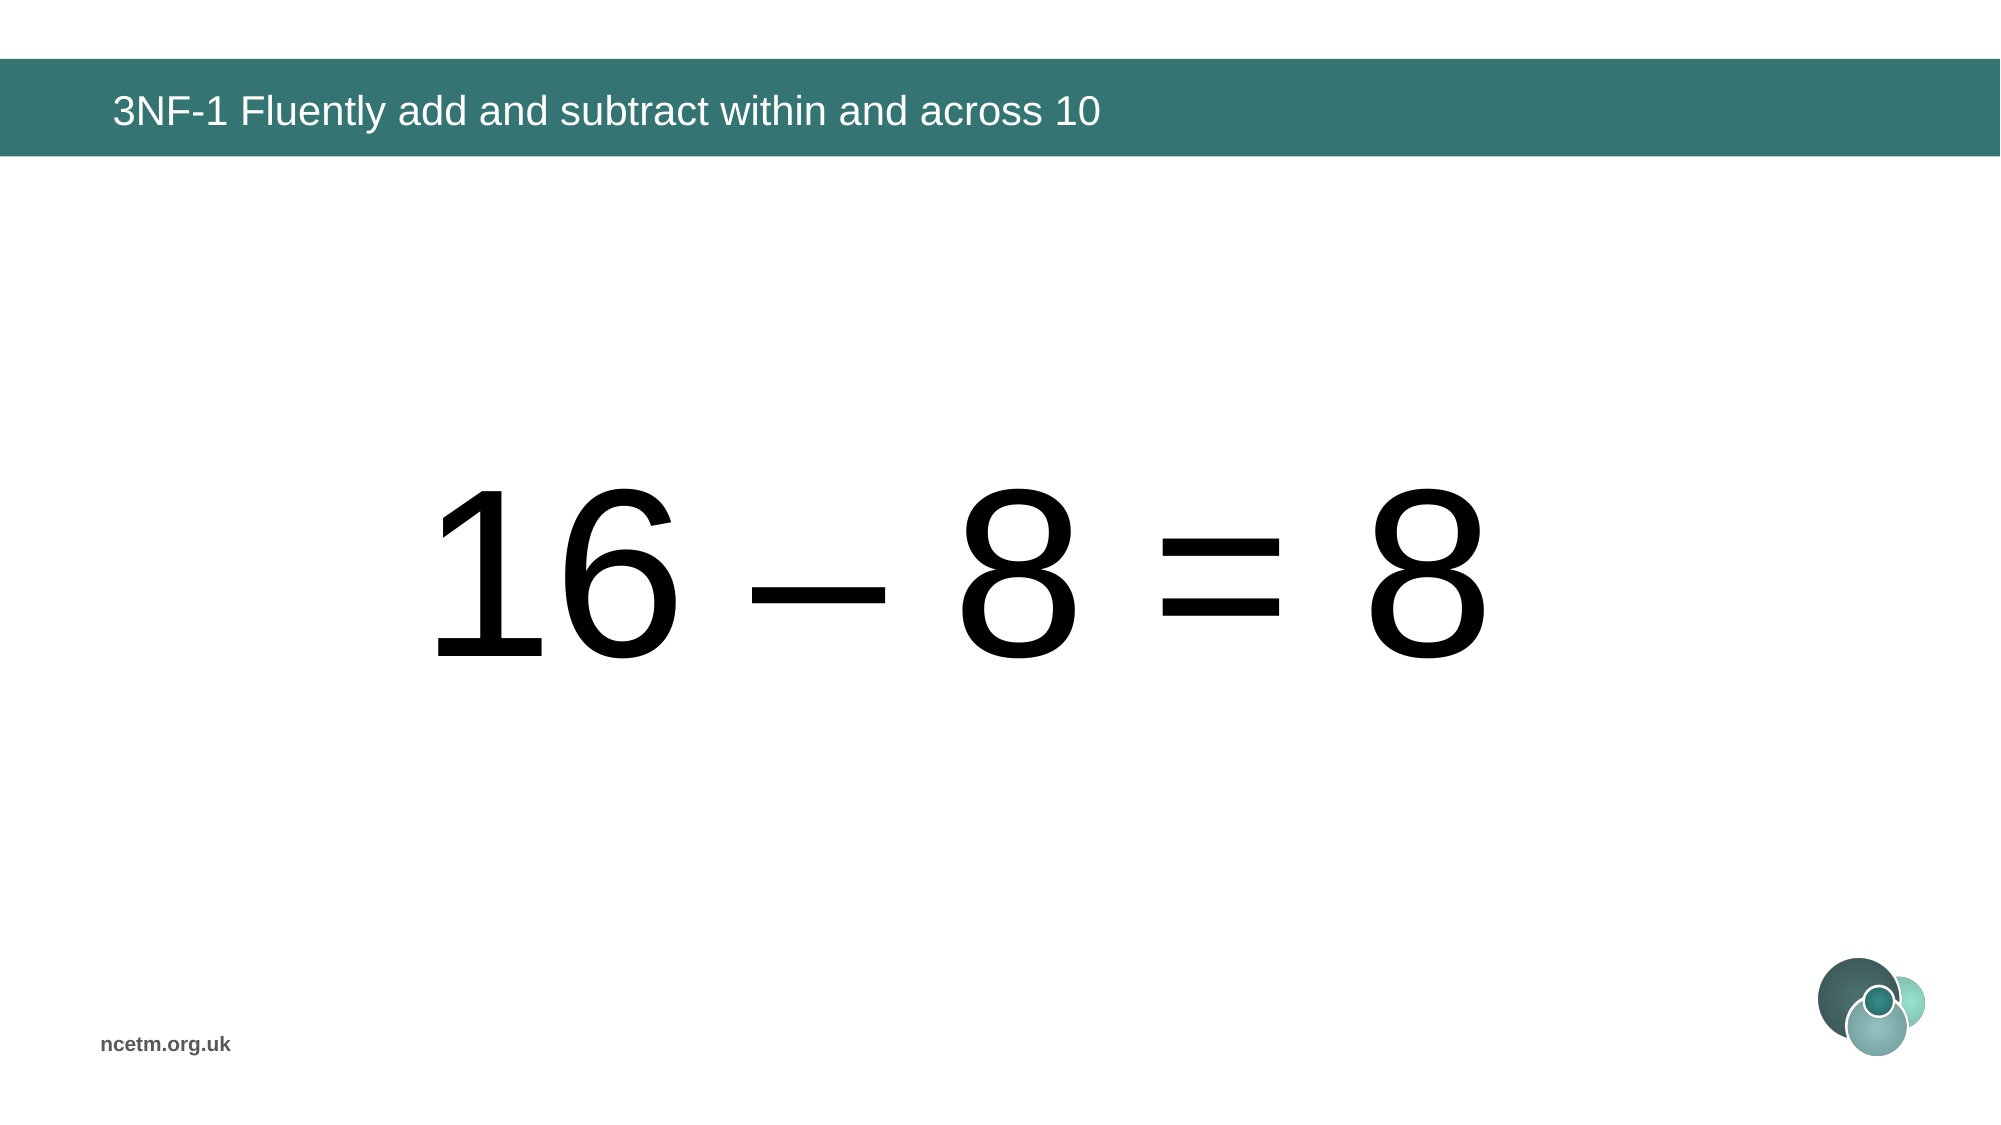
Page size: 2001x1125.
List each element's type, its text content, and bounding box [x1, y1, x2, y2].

picture [1818, 958, 1925, 1056]
text_box 8 [1346, 409, 1510, 712]
title 3NF-1 Fluently add and subtract within and across 10 [97, 76, 1945, 147]
text_box 16 – 8 = [405, 409, 1346, 712]
